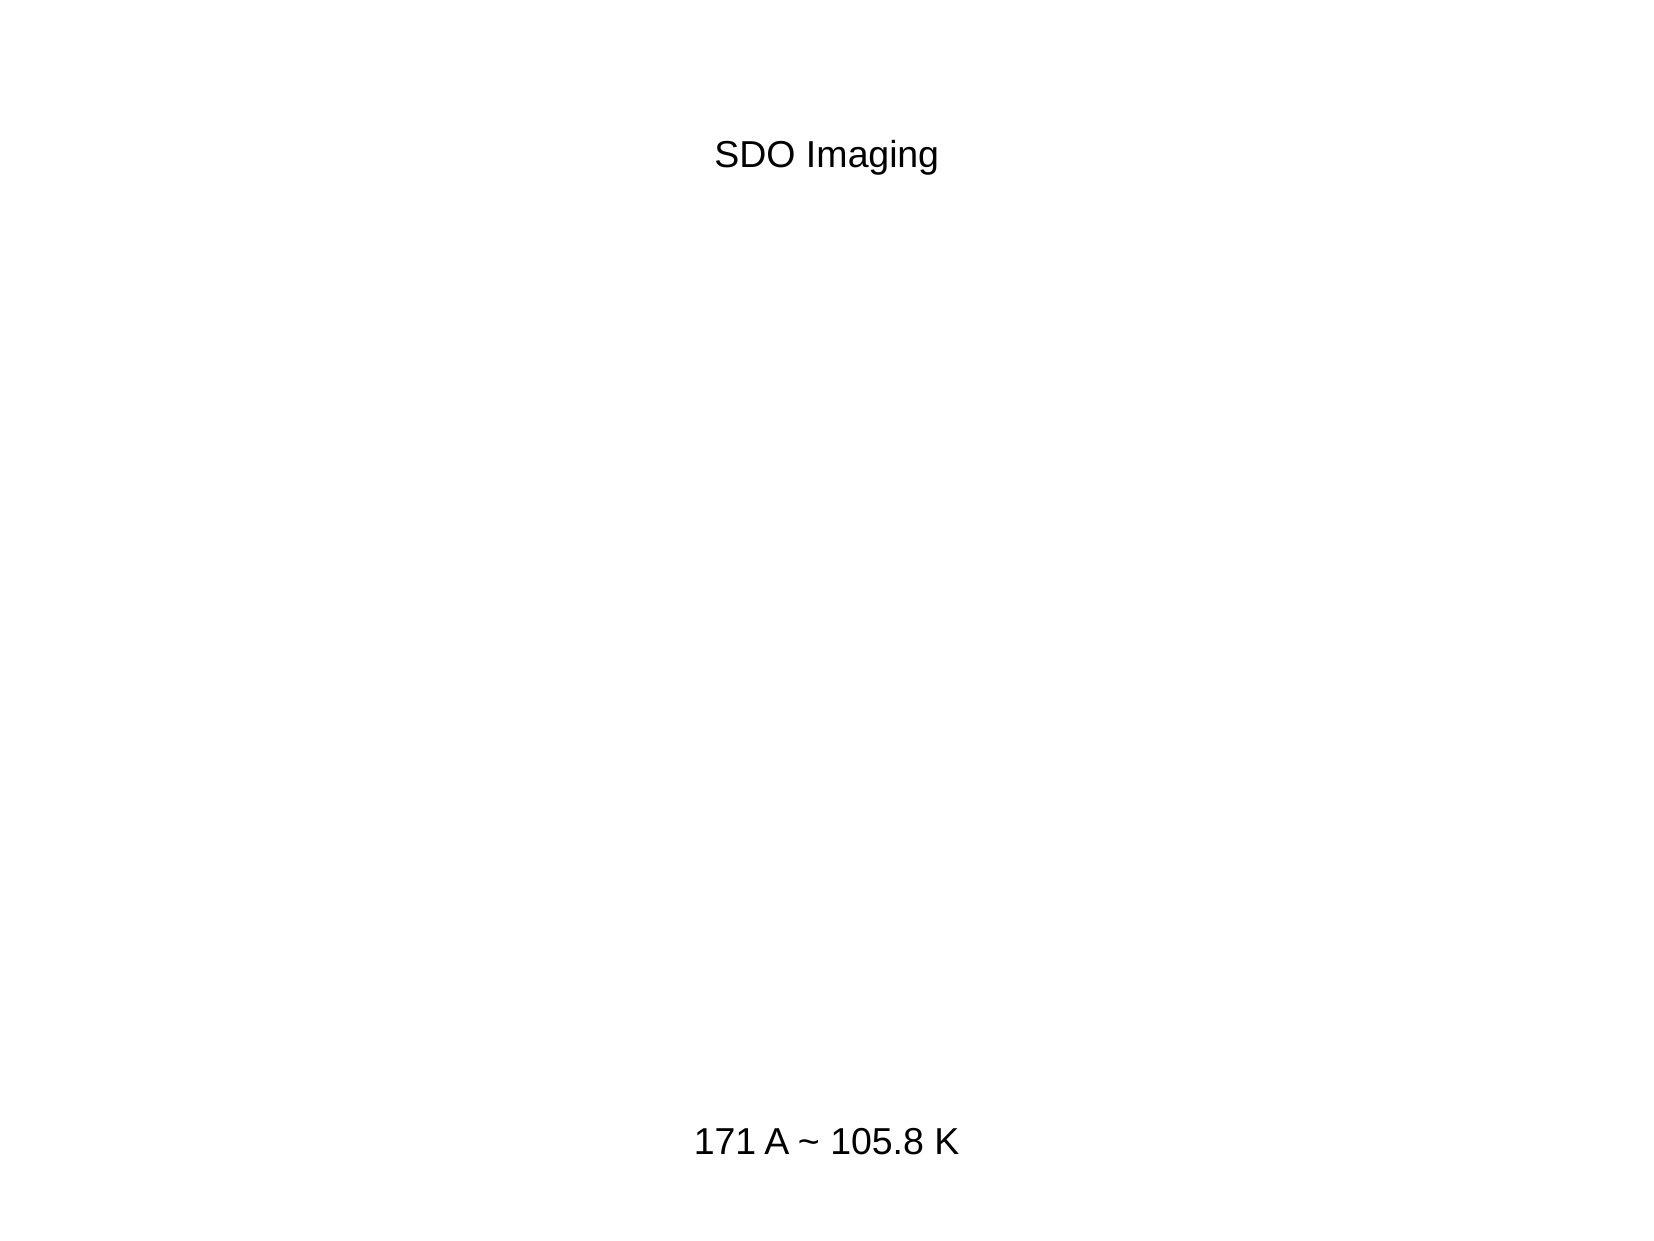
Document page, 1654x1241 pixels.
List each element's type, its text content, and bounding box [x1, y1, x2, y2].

text_box 171 A ~ 105.8 K [639, 1109, 1015, 1169]
text_box SDO Imaging [82, 49, 1571, 257]
